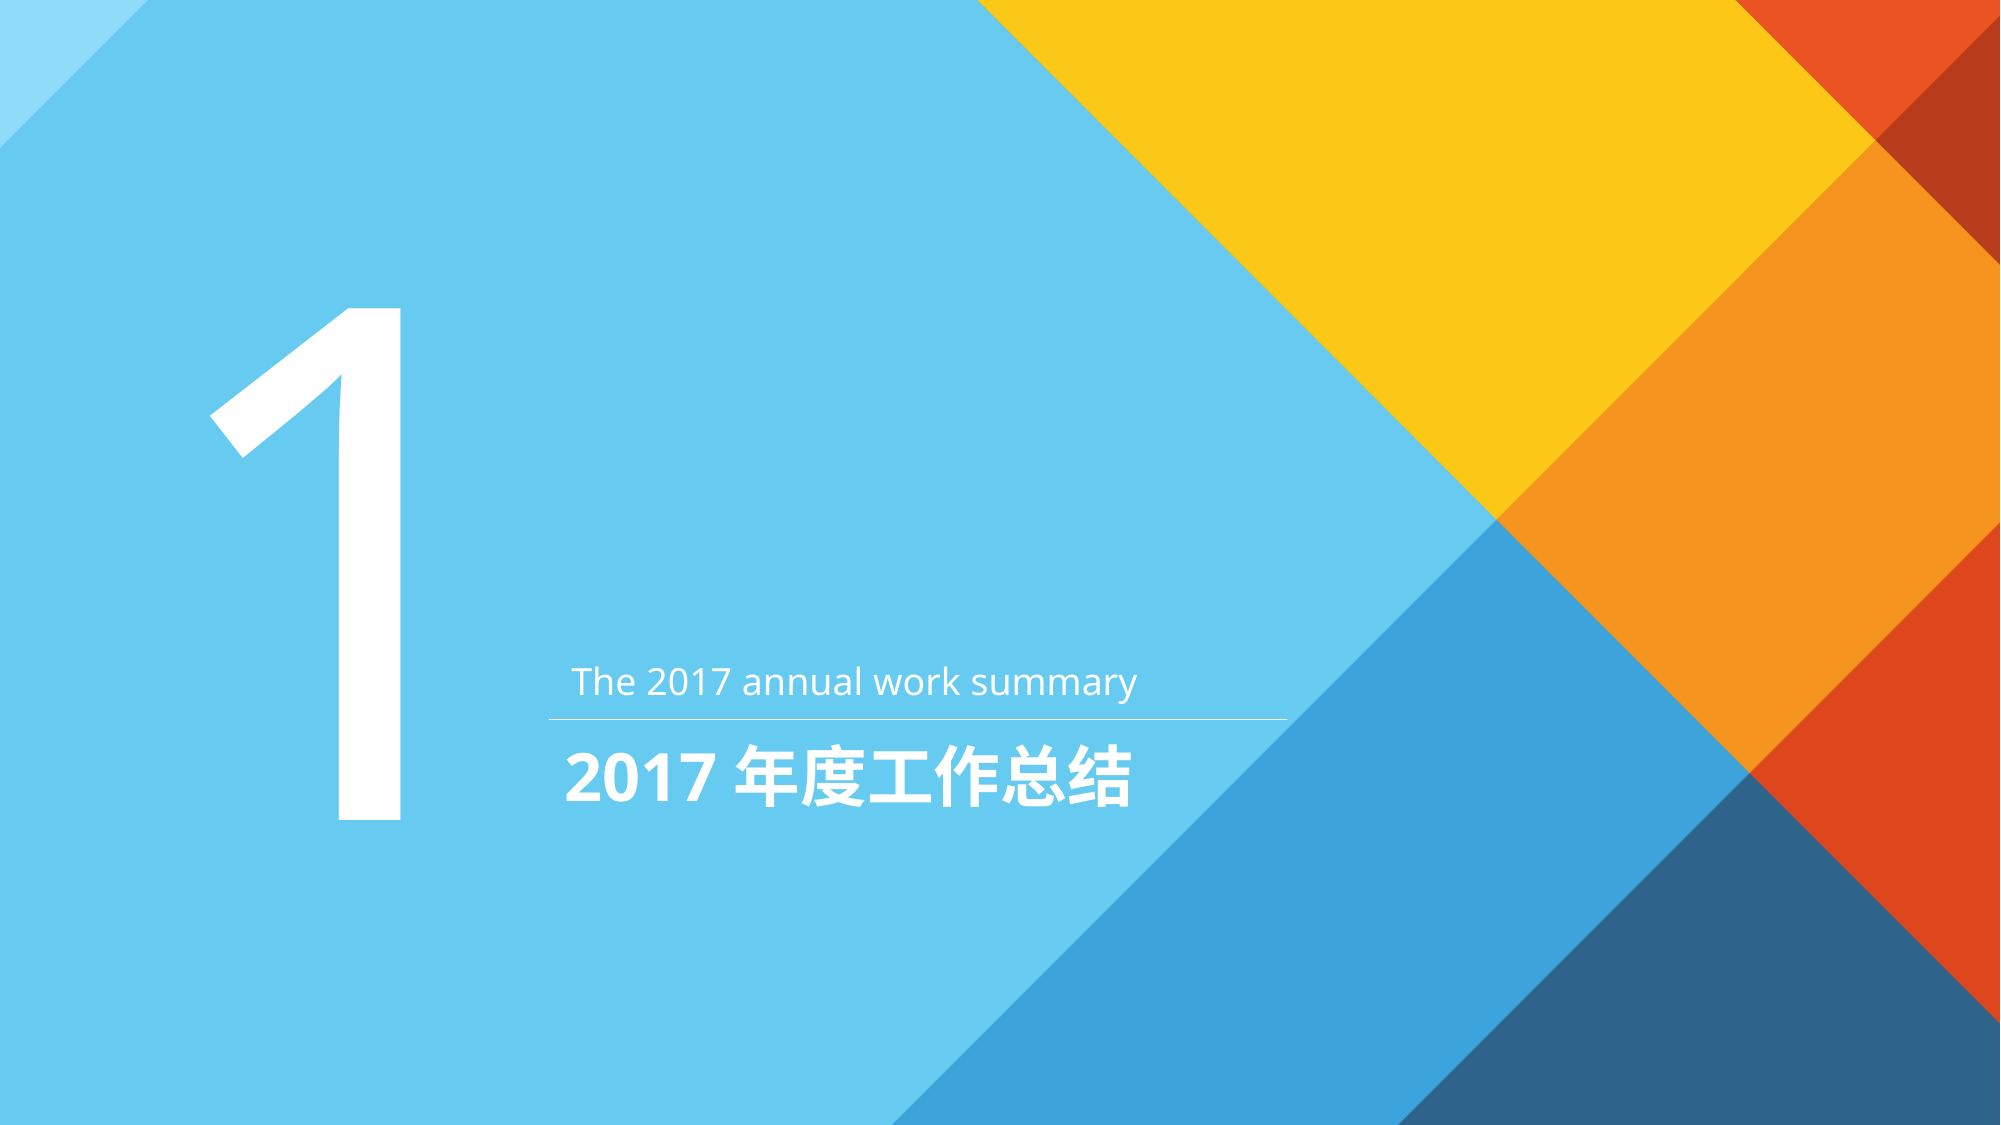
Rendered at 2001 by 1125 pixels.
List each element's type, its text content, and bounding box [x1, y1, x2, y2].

text_box 1 [131, 96, 572, 972]
text_box 2017年度工作总结 [572, 727, 1149, 823]
picture [0, 0, 2000, 1125]
text_box The 2017 annual work summary [572, 650, 1153, 711]
